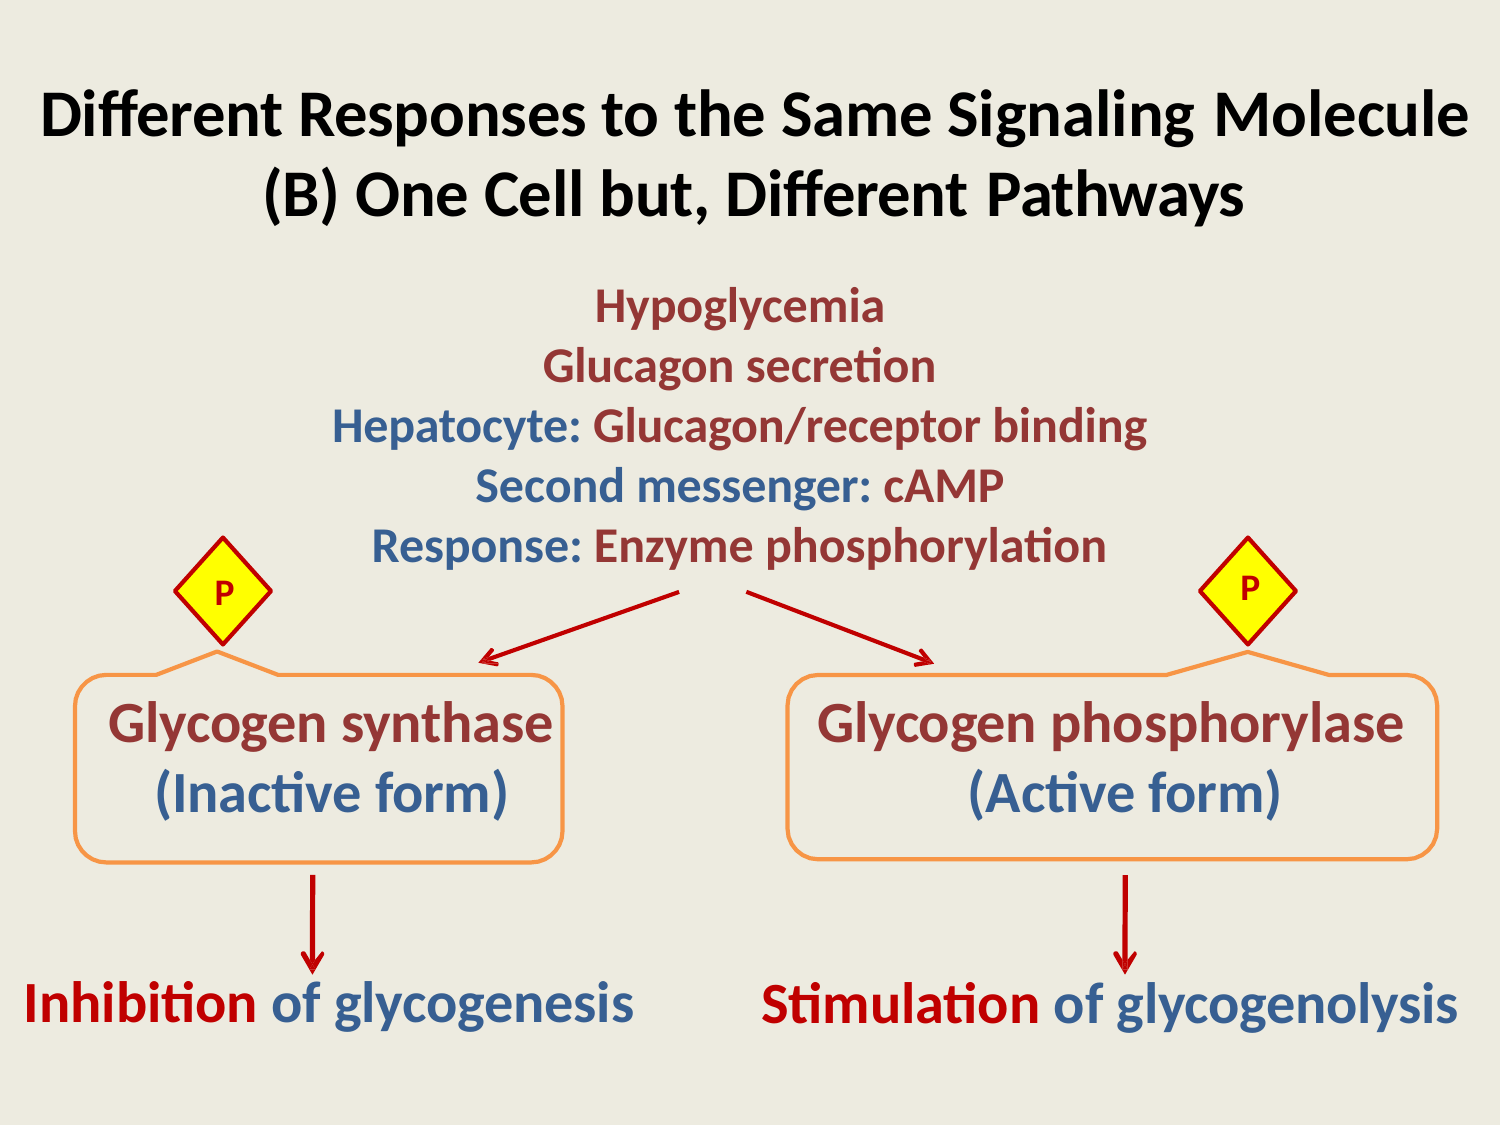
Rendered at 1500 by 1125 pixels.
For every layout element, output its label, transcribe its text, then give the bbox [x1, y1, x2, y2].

text_box [745, 589, 935, 667]
text_box (B) One Cell but, Different Pathways Hypoglycemia Glucagon secretion Hepatocyte: Glucagon/receptor binding Second messenger: cAMP Response: Enzyme phosphorylation [260, 149, 1258, 573]
text_box Stimulation of glycogenolysis [759, 964, 1468, 1035]
text_box Inhibition of glycogenesis [21, 964, 641, 1035]
title Different Responses to the Same Signaling Molecule [38, 69, 1480, 258]
text_box [300, 874, 325, 975]
text_box [1113, 875, 1137, 975]
text_box [787, 651, 1438, 860]
text_box [75, 651, 563, 863]
text_box [174, 537, 272, 645]
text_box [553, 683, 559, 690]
text_box [478, 589, 680, 667]
text_box P [212, 567, 237, 613]
text_box P [1238, 562, 1263, 608]
text_box [1199, 537, 1296, 645]
